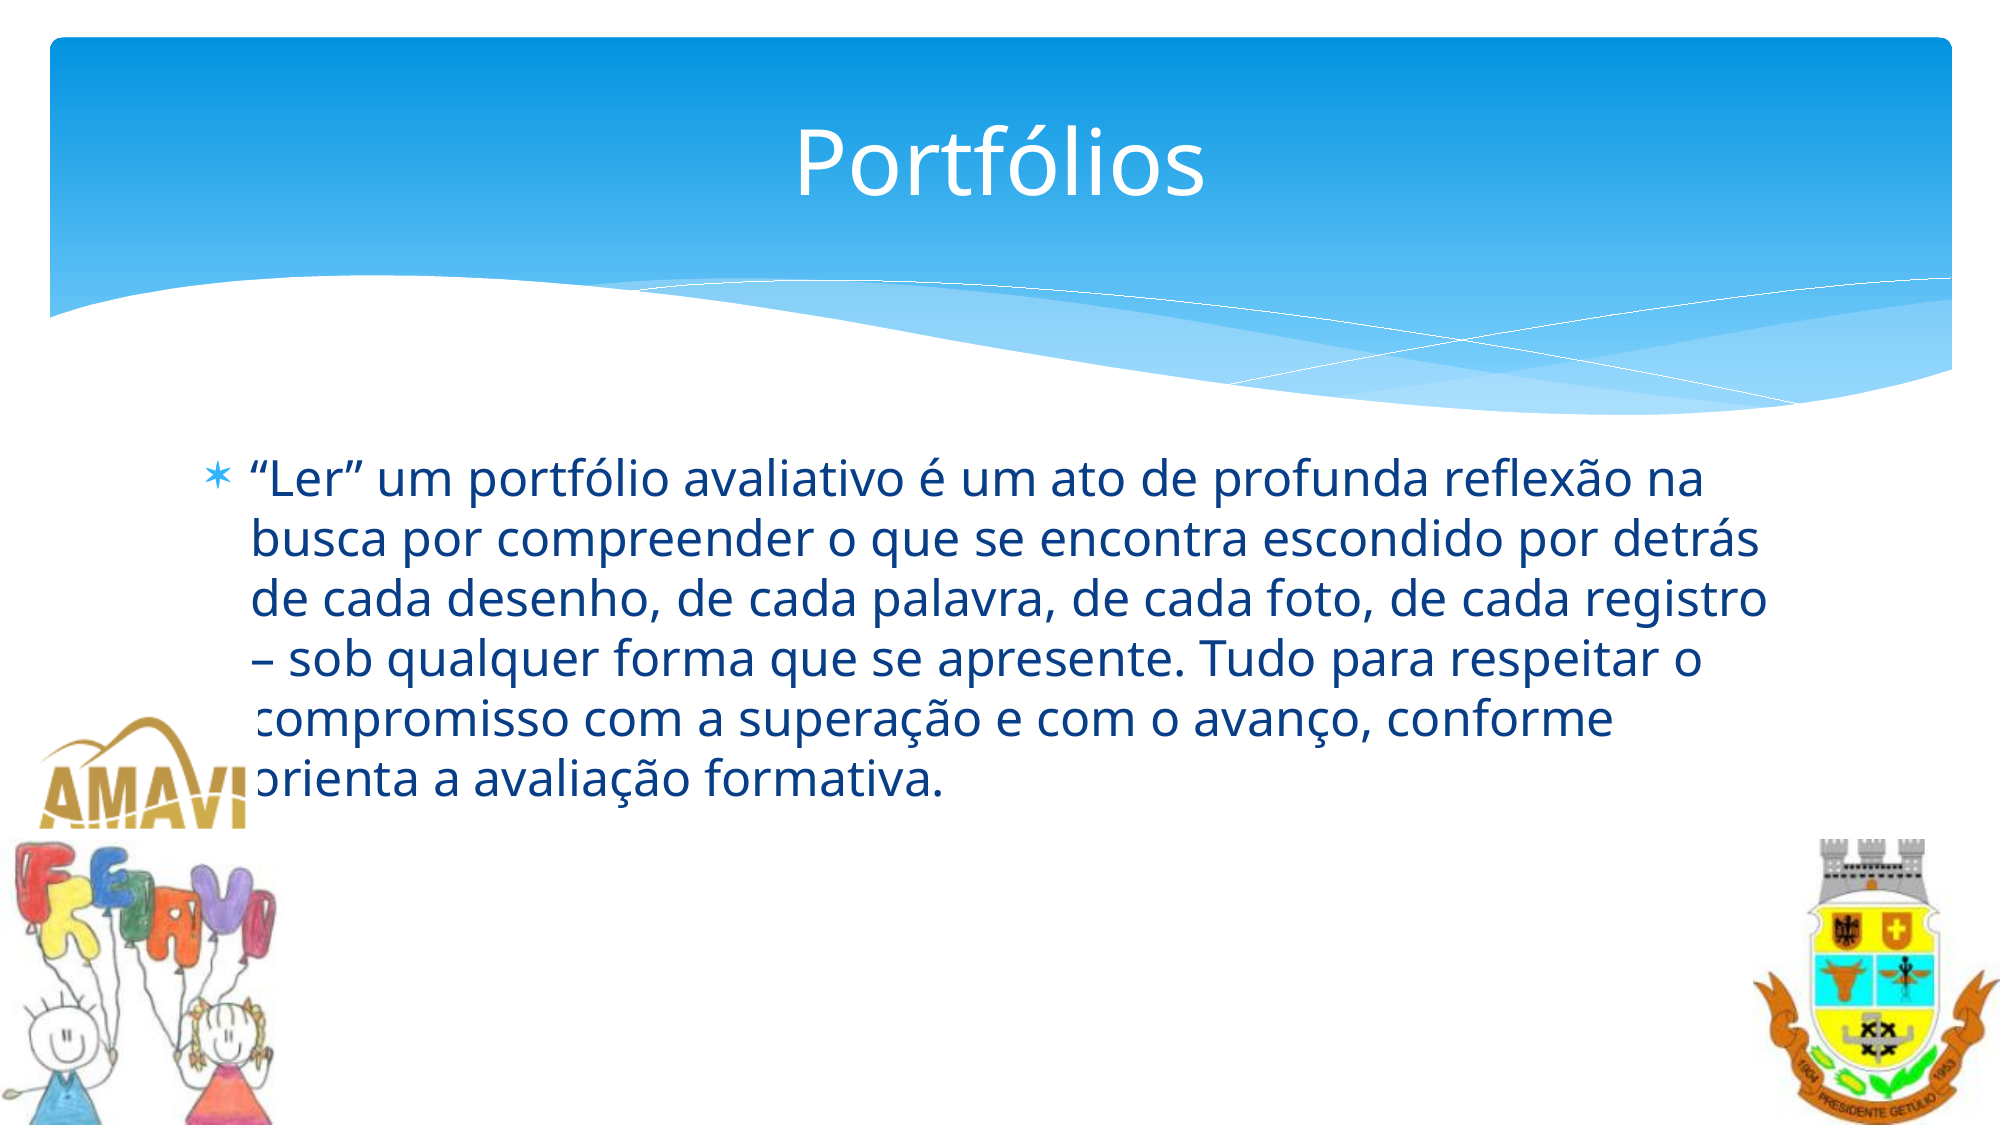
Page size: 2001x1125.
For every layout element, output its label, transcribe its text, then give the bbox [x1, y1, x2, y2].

list “Ler” um portfólio avaliativo é um ato de profunda reflexão na busca por compreender o que se encontra escondido por detrás de cada desenho, de cada palavra, de cada foto, de cada registro – sob qualquer forma que se apresente. Tudo para respeitar o compromisso com a superação e com o avanço, conforme orienta a avaliação formativa. [190, 438, 1812, 1005]
picture [0, 700, 286, 1125]
picture [1752, 839, 2000, 1125]
title Portfólios [99, 55, 1900, 261]
